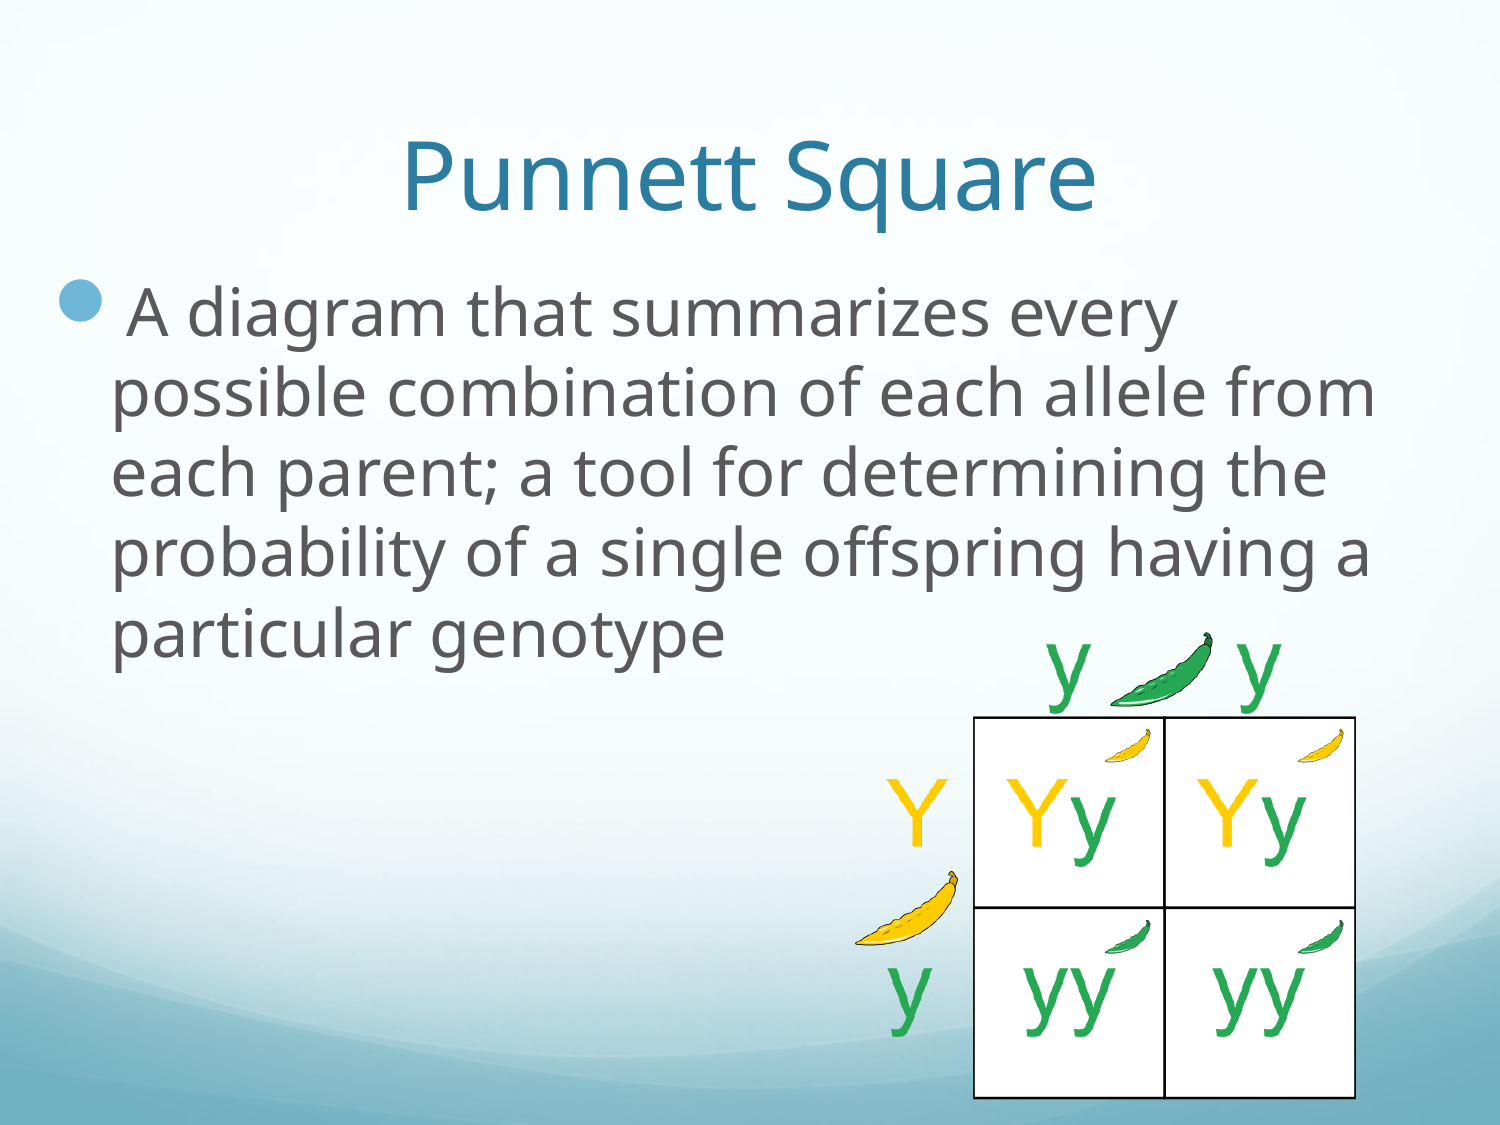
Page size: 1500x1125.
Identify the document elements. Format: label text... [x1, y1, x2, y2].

picture [839, 596, 1369, 1125]
title Punnett Square [90, 17, 1410, 237]
list A diagram that summarizes every possible combination of each allele from each parent; a tool for determining the probability of a single offspring having a particular genotype [38, 262, 1466, 1049]
